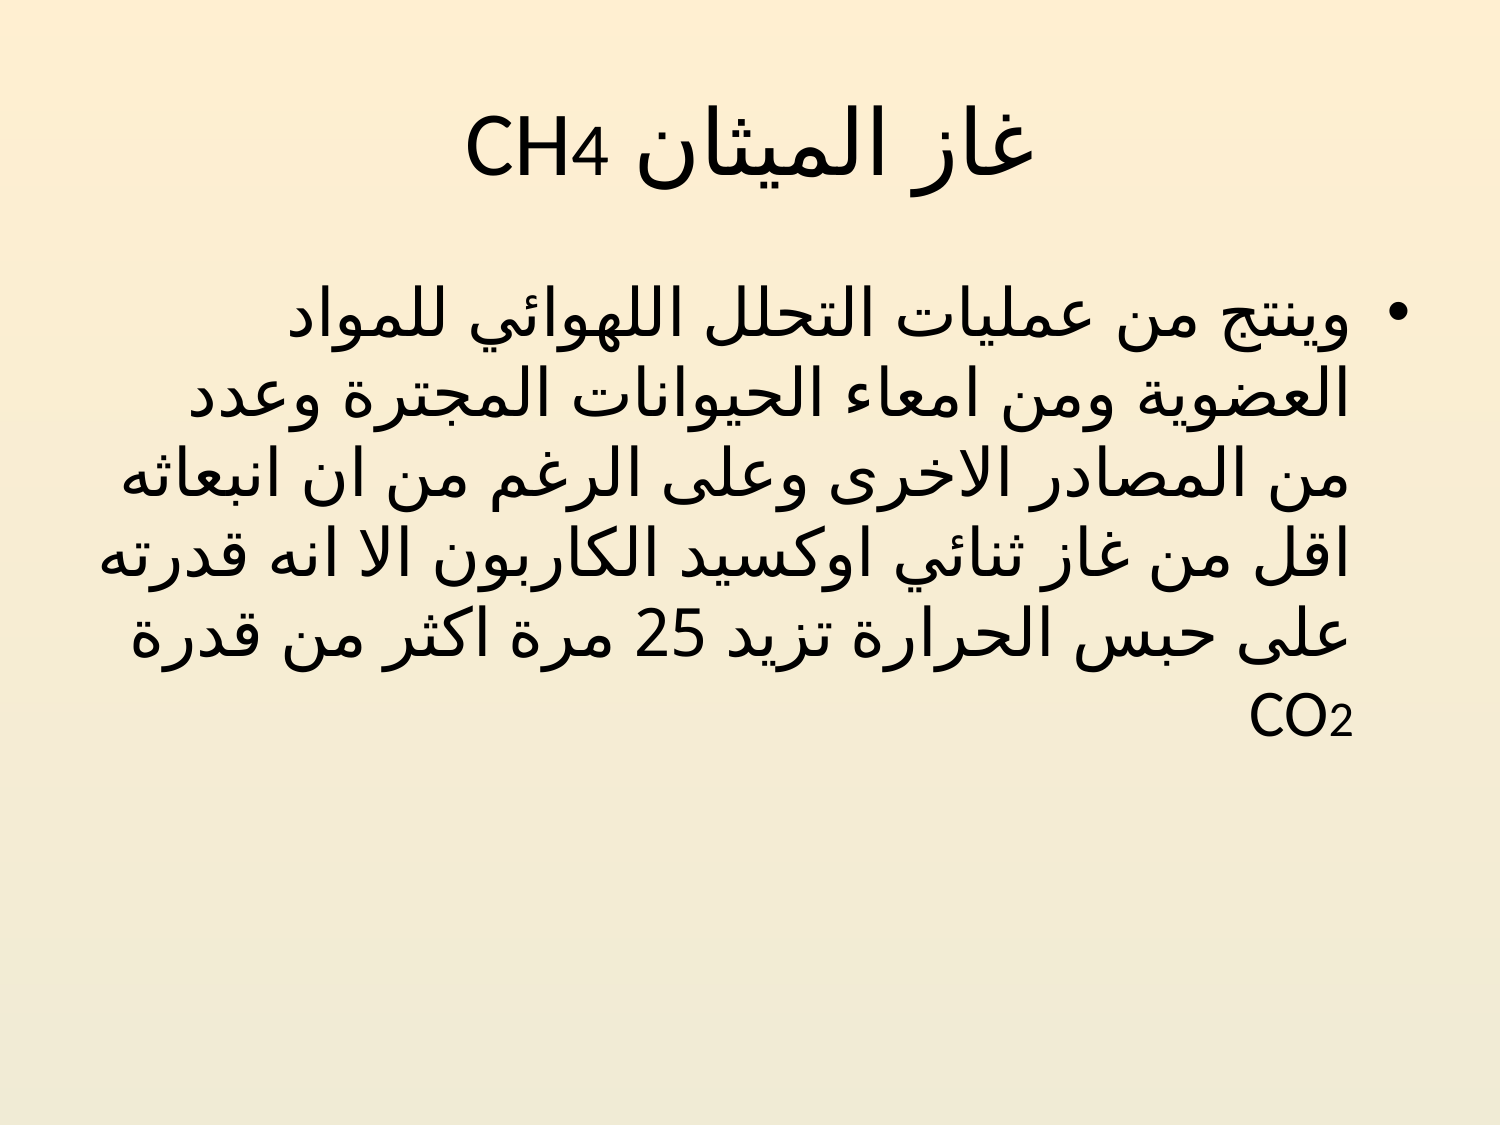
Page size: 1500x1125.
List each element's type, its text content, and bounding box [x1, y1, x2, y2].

title غاز الميثان CH4 [75, 45, 1425, 233]
list وينتج من عمليات التحلل اللهوائي للمواد العضوية ومن امعاء الحيوانات المجترة وعدد من المصادر الاخرى وعلى الرغم من ان انبعاثه اقل من غاز ثنائي اوكسيد الكاربون الا انه قدرته على حبس الحرارة تزيد 25 مرة اكثر من قدرة CO2 [75, 262, 1425, 1005]
